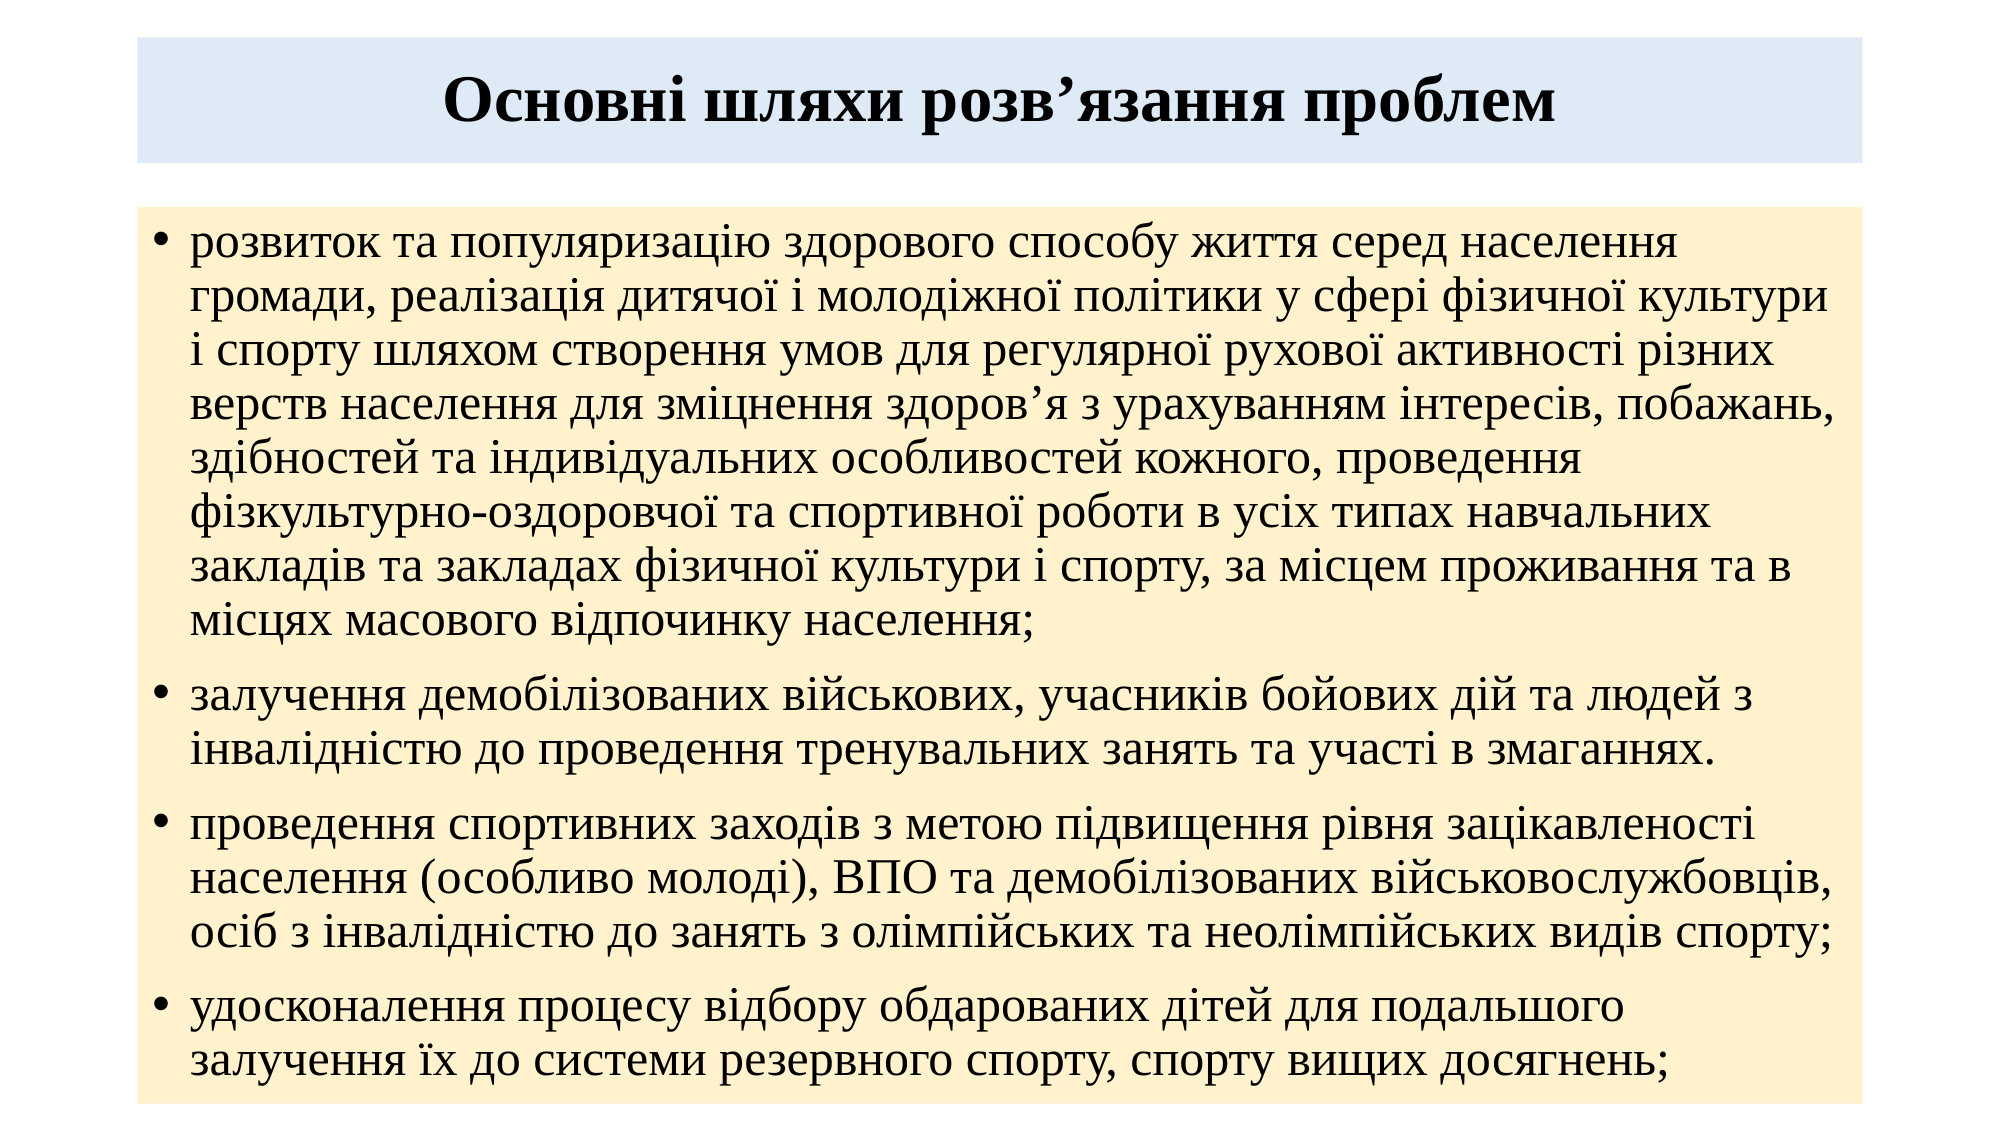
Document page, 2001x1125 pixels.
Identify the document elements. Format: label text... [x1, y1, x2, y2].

title Основні шляхи розв’язання проблем [137, 37, 1863, 163]
list розвиток та популяризацію здорового способу життя серед населення громади, реалізація дитячої і молодіжної політики у сфері фізичної культури і спорту шляхом створення умов для регулярної рухової активності різних верств населення для зміцнення здоров’я з урахуванням інтересів, побажань, здібностей та індивідуальних особливостей кожного, проведення фізкультурно-оздоровчої та спортивної роботи в усіх типах навчальних закладів та закладах фізичної культури і спорту, за місцем проживання та в місцях масового відпочинку населення; залучення демобілізованих військових, учасників бойових дій та людей з інвалідністю до проведення тренувальних занять та участі в змаганнях. проведення спортивних заходів з метою підвищення рівня зацікавленості населення (особливо молоді), ВПО та демобілізованих військовослужбовців, осіб з інвалідністю до занять з олімпійських та неолімпійських видів спорту; удосконалення процесу відбору обдарованих дітей для подальшого залучення їх до системи резервного спорту, спорту вищих досягнень; [137, 207, 1863, 1104]
